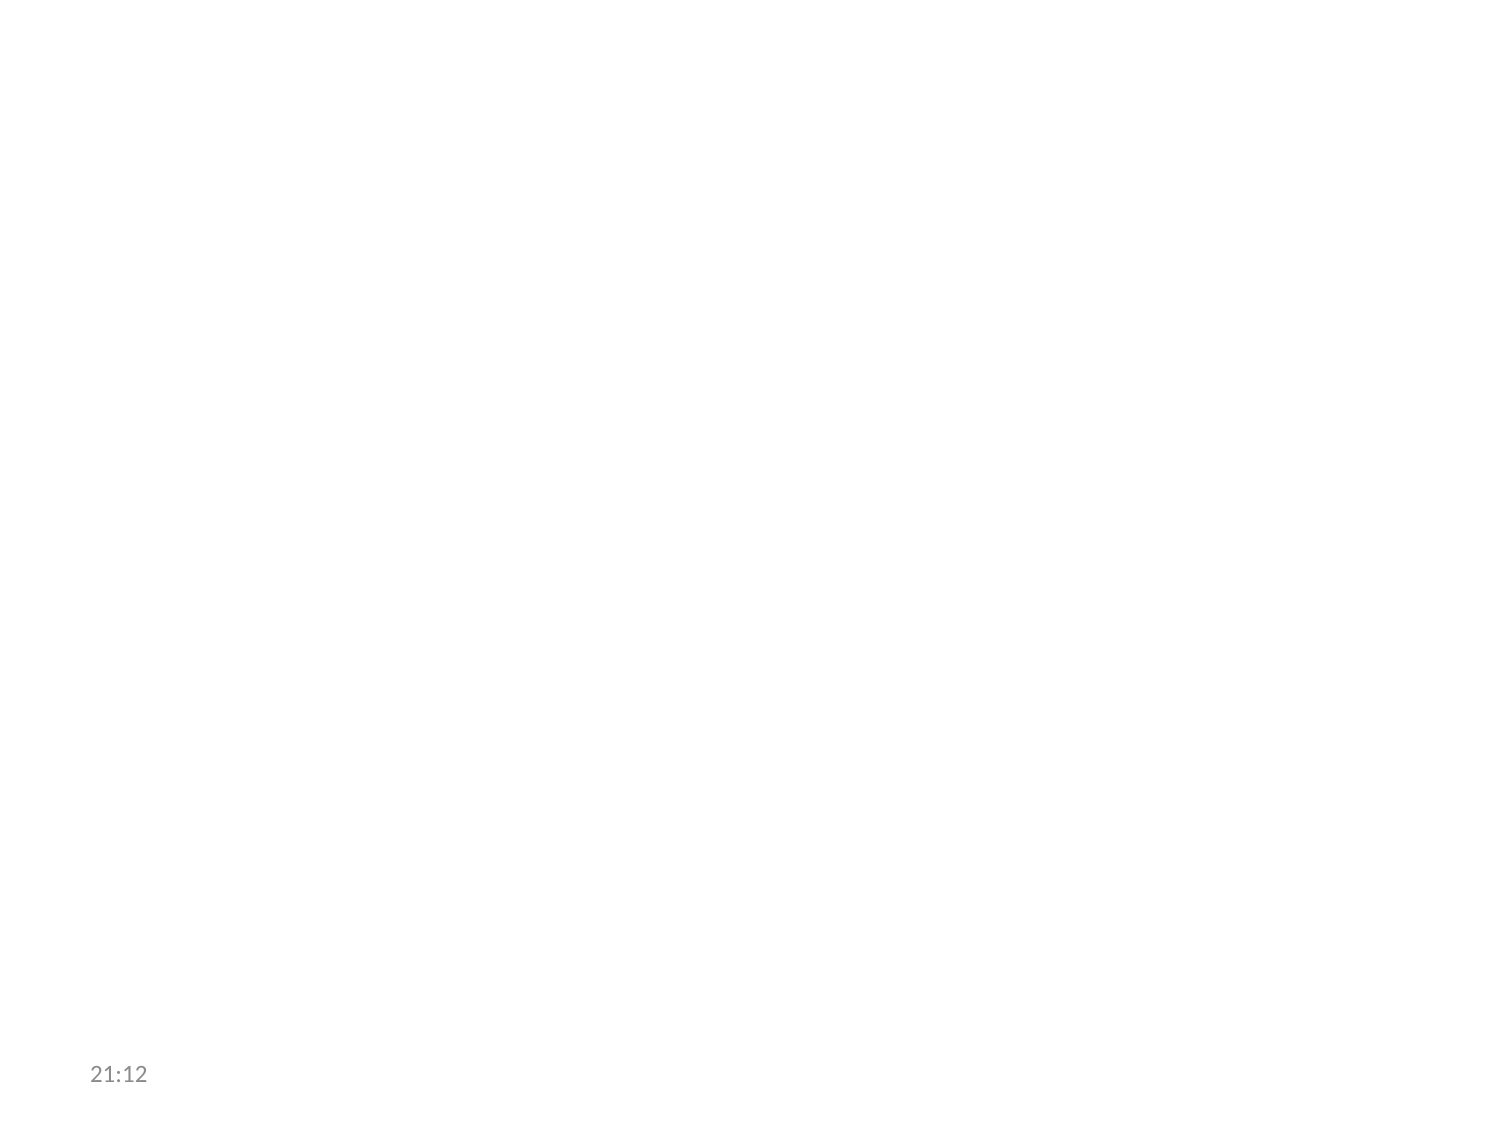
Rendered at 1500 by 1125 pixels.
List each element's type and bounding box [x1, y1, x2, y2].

slide_number [75, 1042, 425, 1103]
